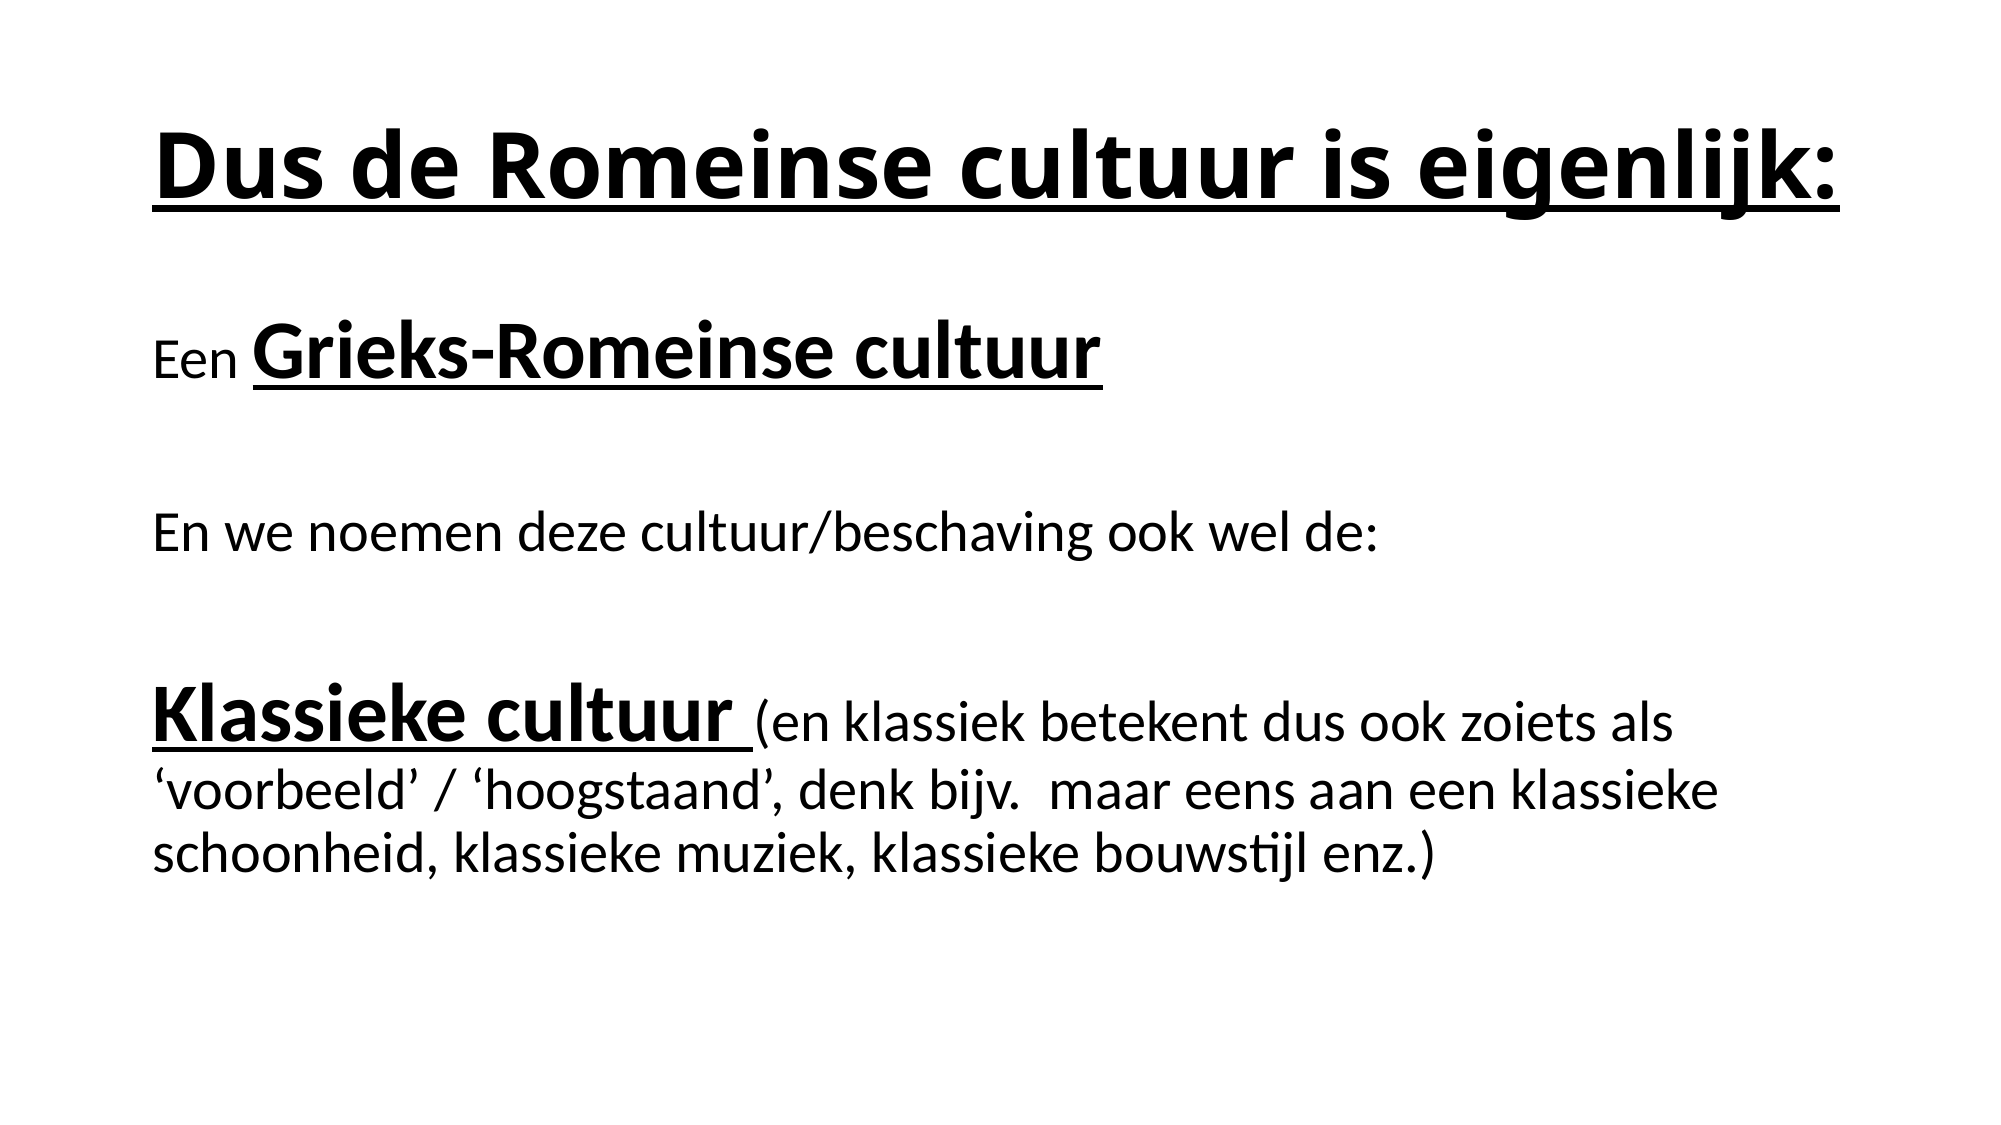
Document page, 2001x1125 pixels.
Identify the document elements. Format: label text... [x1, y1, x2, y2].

list Een Grieks-Romeinse cultuur En we noemen deze cultuur/beschaving ook wel de: Klassieke cultuur (en klassiek betekent dus ook zoiets als ‘voorbeeld’ / ‘hoogstaand’, denk bijv. maar eens aan een klassieke schoonheid, klassieke muziek, klassieke bouwstijl enz.) [137, 299, 1863, 1014]
title Dus de Romeinse cultuur is eigenlijk: [137, 59, 1863, 278]
